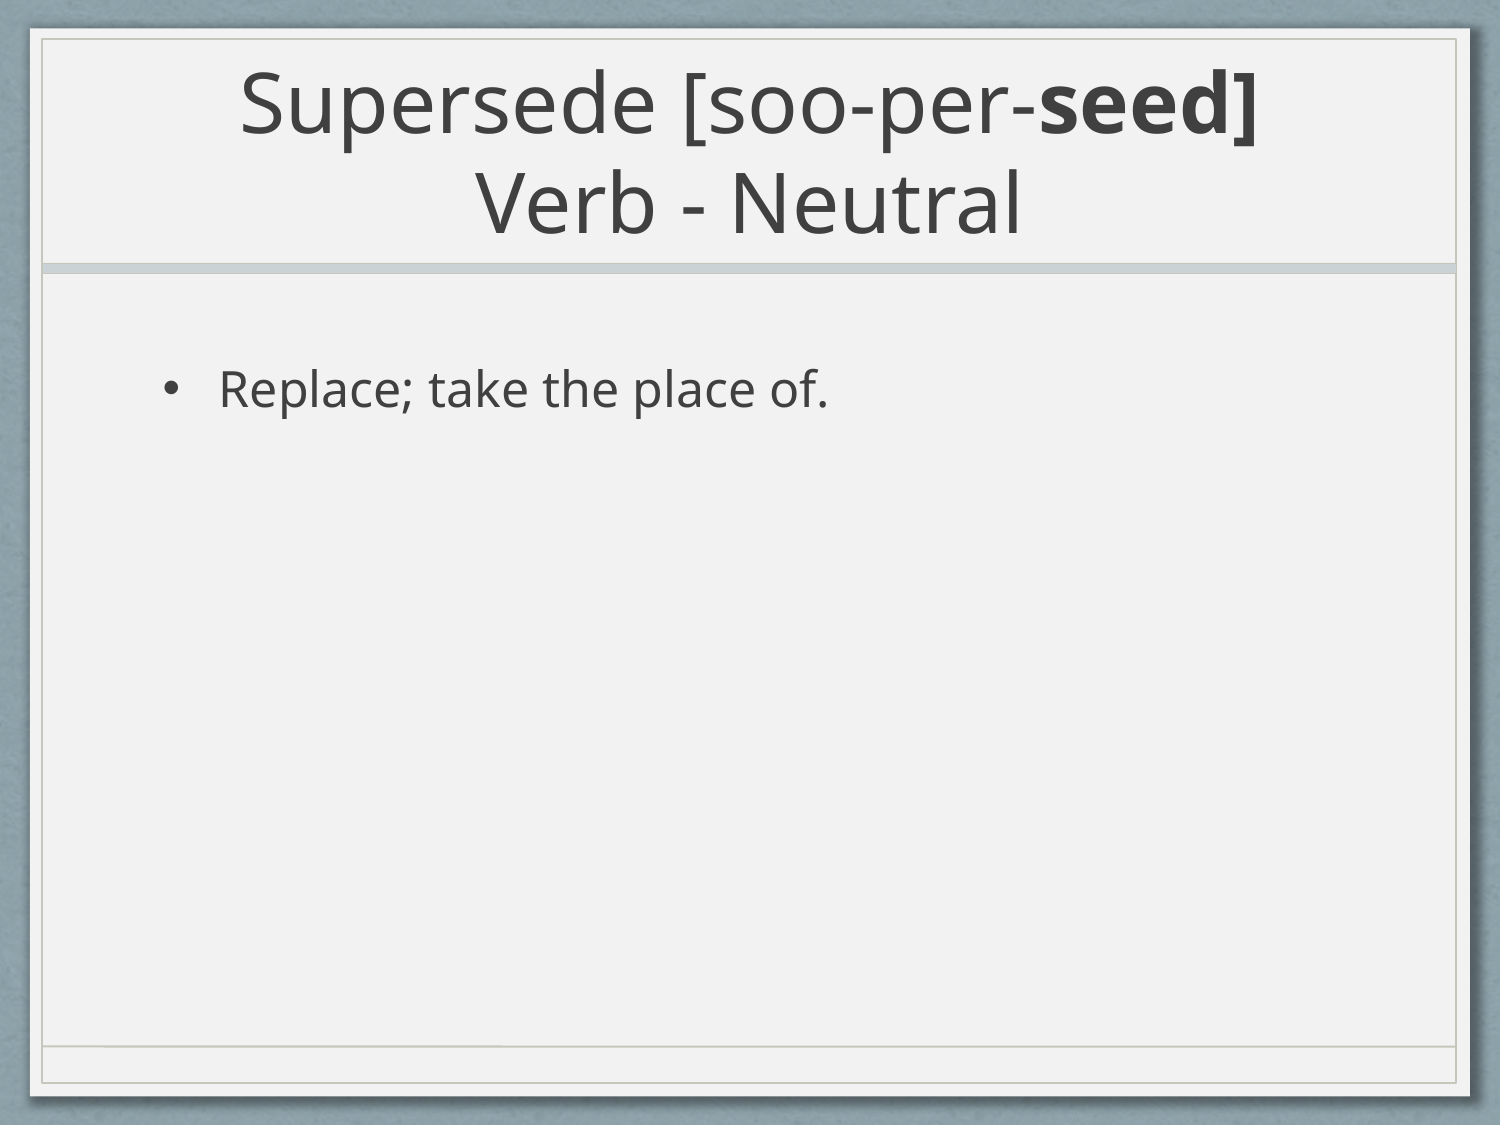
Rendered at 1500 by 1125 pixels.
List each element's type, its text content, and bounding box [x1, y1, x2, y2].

title Supersede [soo-per-seed] Verb - Neutral [147, 40, 1353, 260]
list Replace; take the place of. [147, 350, 1353, 995]
